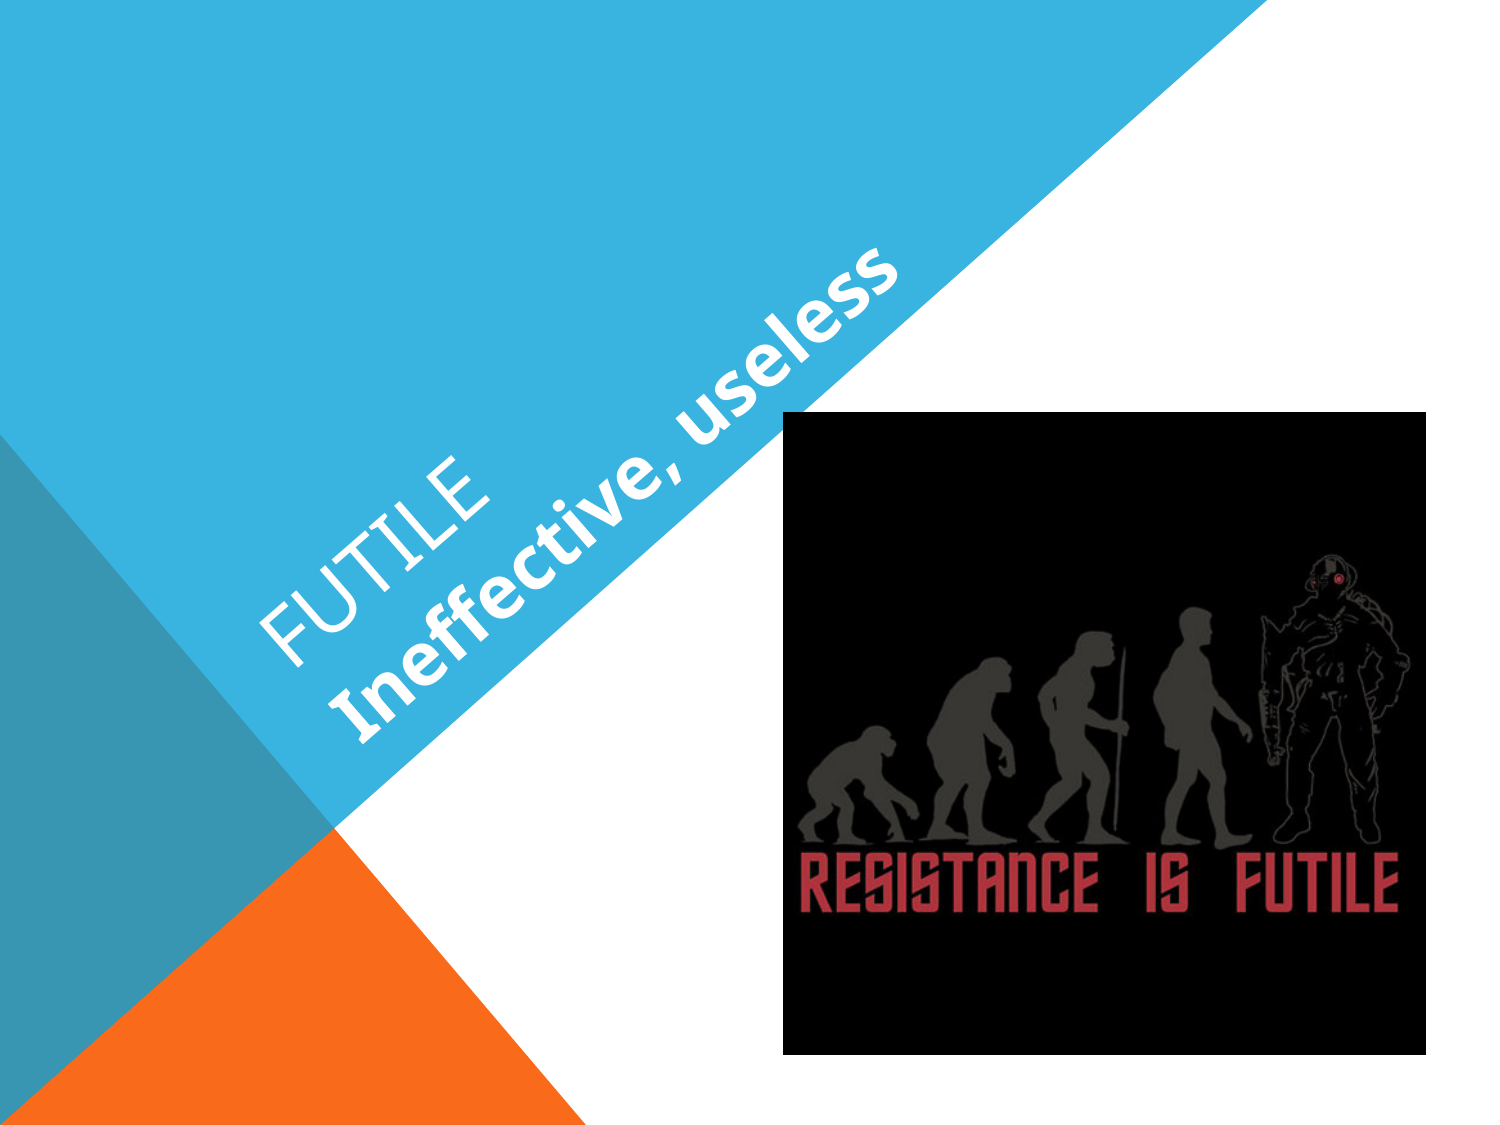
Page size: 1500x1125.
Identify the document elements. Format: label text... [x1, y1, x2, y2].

list Ineffective, useless [295, 70, 1081, 772]
title Futile [174, 0, 938, 696]
picture [783, 412, 1426, 1055]
